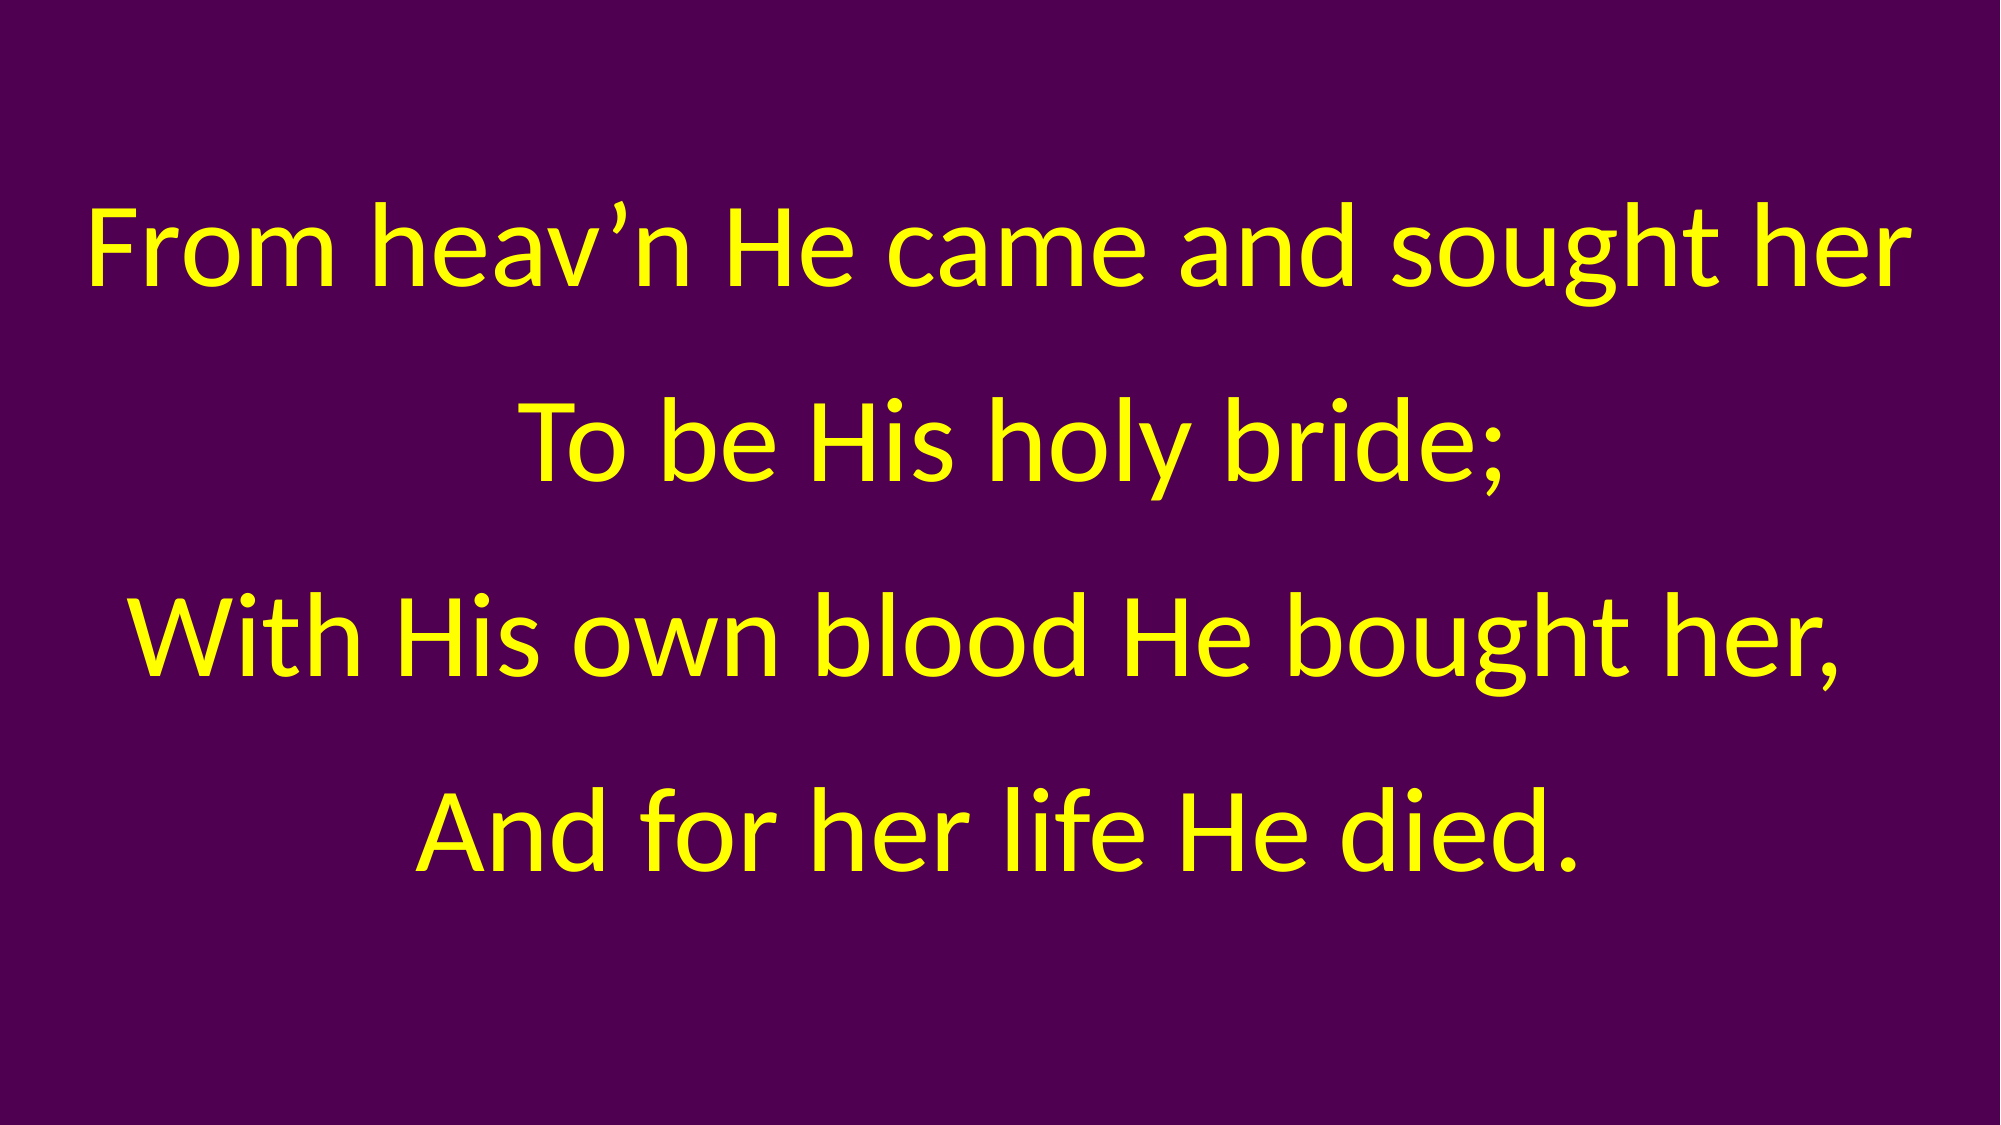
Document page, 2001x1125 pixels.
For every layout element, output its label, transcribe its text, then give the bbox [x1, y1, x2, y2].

text_box From heav’n He came and sought her To be His holy bride; With His own blood He bought her, And for her life He died. [0, 158, 2000, 903]
